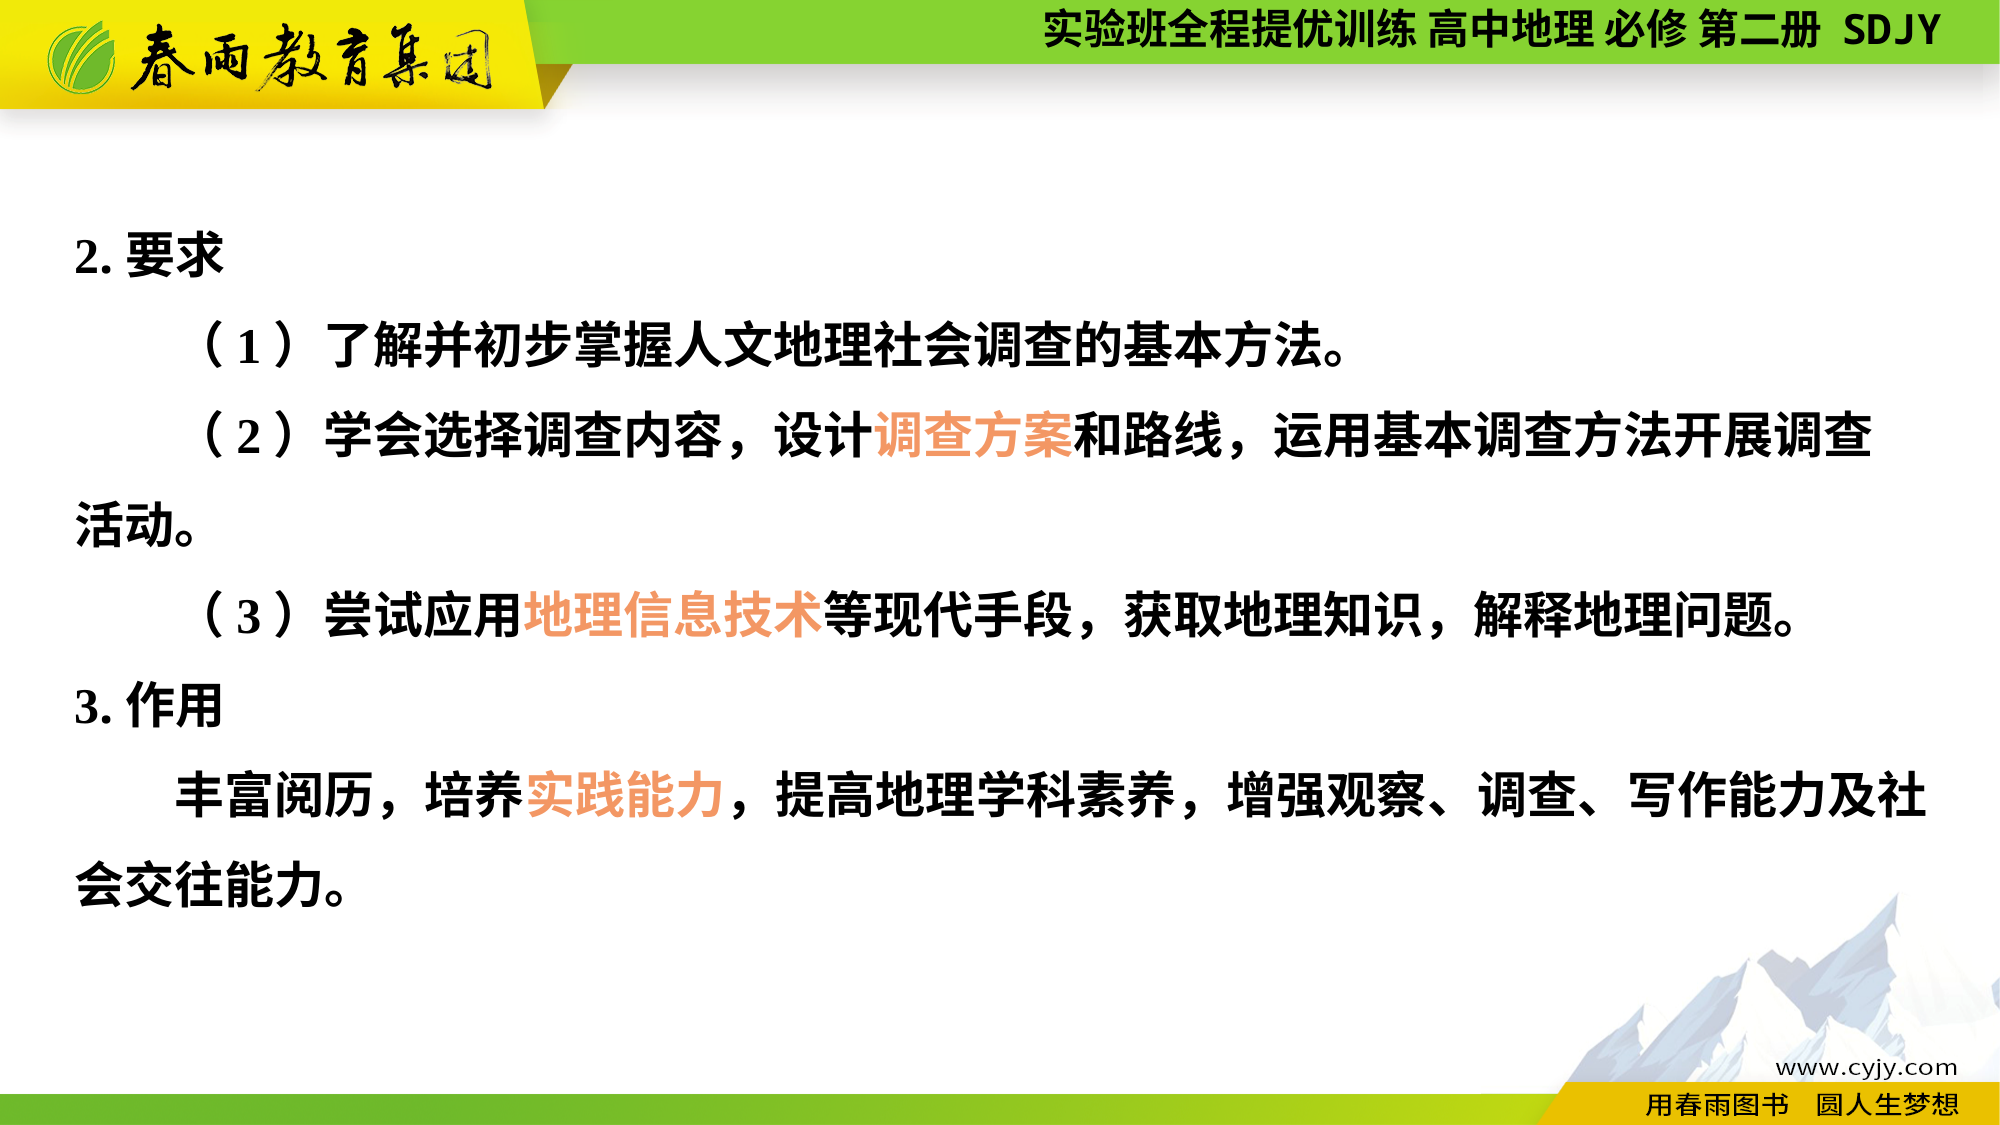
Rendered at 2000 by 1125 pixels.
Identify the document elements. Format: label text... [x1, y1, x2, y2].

list 2.要求 （1）了解并初步掌握人文地理社会调查的基本方法。 （2）学会选择调查内容，设计调查方案和路线，运用基本调查方法开展调查 活动。 （3）尝试应用地理信息技术等现代手段，获取地理知识，解释地理问题。 3.作用 丰富阅历，培养实践能力，提高地理学科素养，增强观察、调查、写作能力及社会交往能力。 [59, 186, 1944, 929]
picture [0, 0, 2000, 1125]
